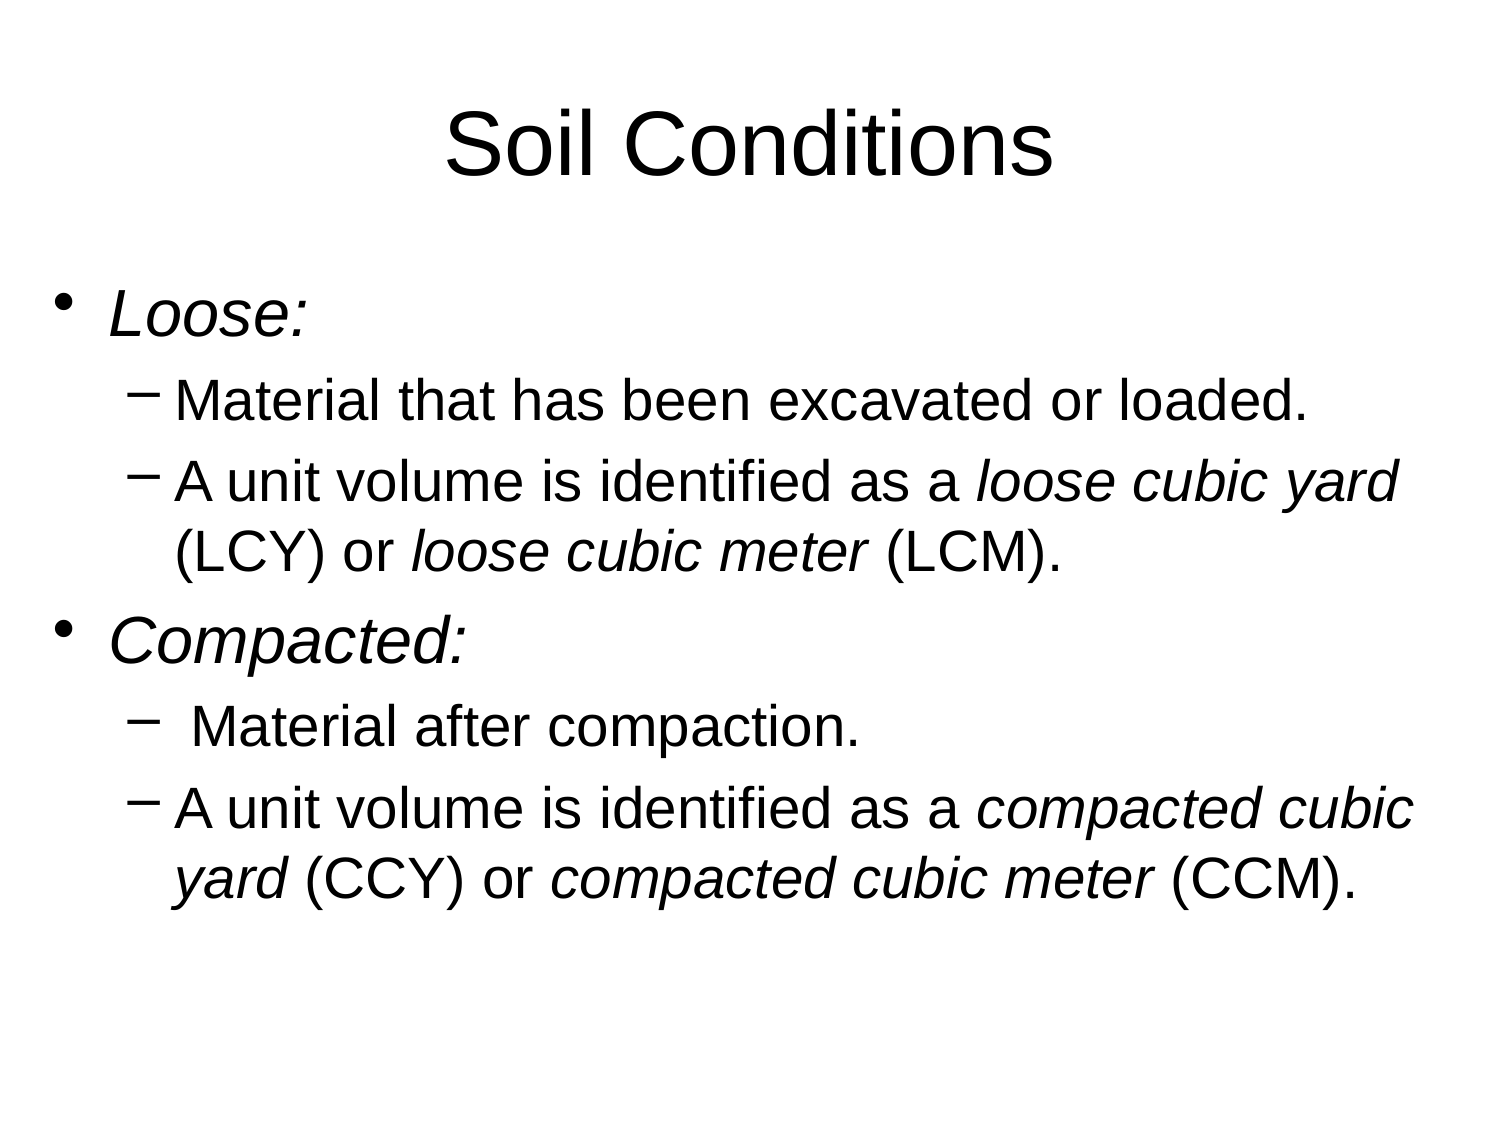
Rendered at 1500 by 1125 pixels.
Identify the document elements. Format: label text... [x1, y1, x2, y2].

list Loose: Material that has been excavated or loaded. A unit volume is identified as a loose cubic yard (LCY) or loose cubic meter (LCM). Compacted: Material after compaction. A unit volume is identified as a compacted cubic yard (CCY) or compacted cubic meter (CCM). [37, 262, 1463, 1063]
title Soil Conditions [74, 44, 1426, 233]
